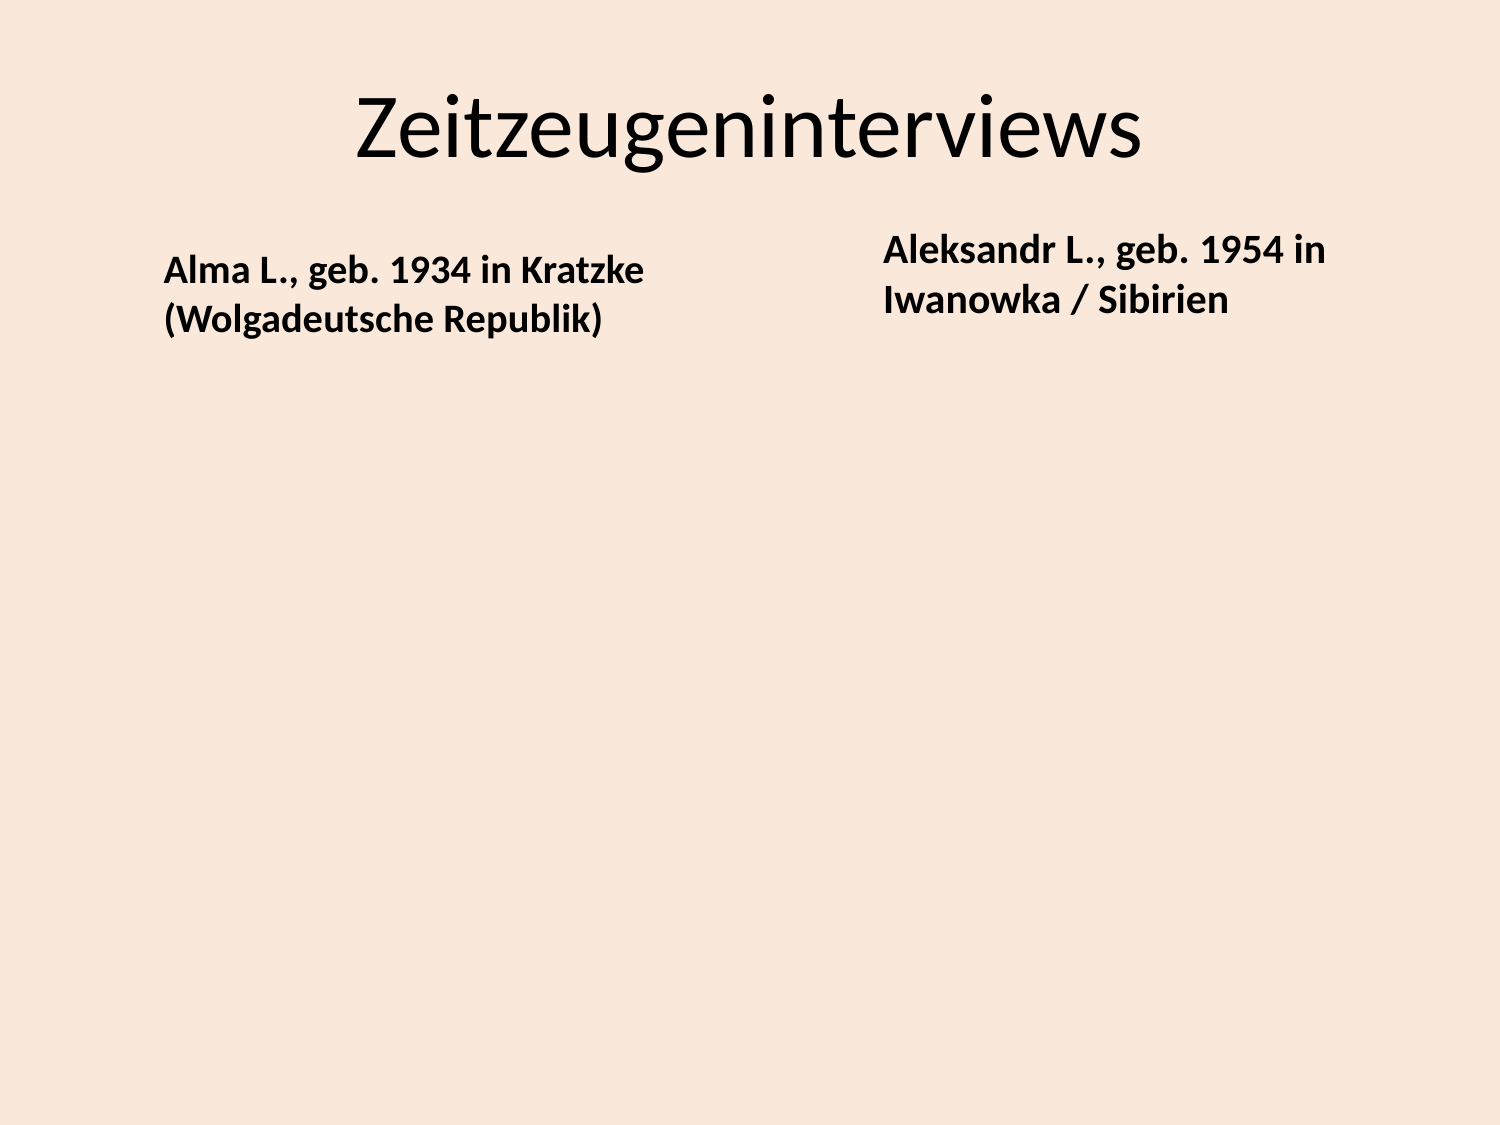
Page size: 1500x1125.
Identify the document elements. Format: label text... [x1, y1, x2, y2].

list Alma L., geb. 1934 in Kratzke (Wolgadeutsche Republik) [148, 199, 669, 348]
list Aleksandr L., geb. 1954 in Iwanowka / Sibirien [868, 224, 1388, 329]
title Zeitzeugeninterviews [75, 45, 1425, 197]
